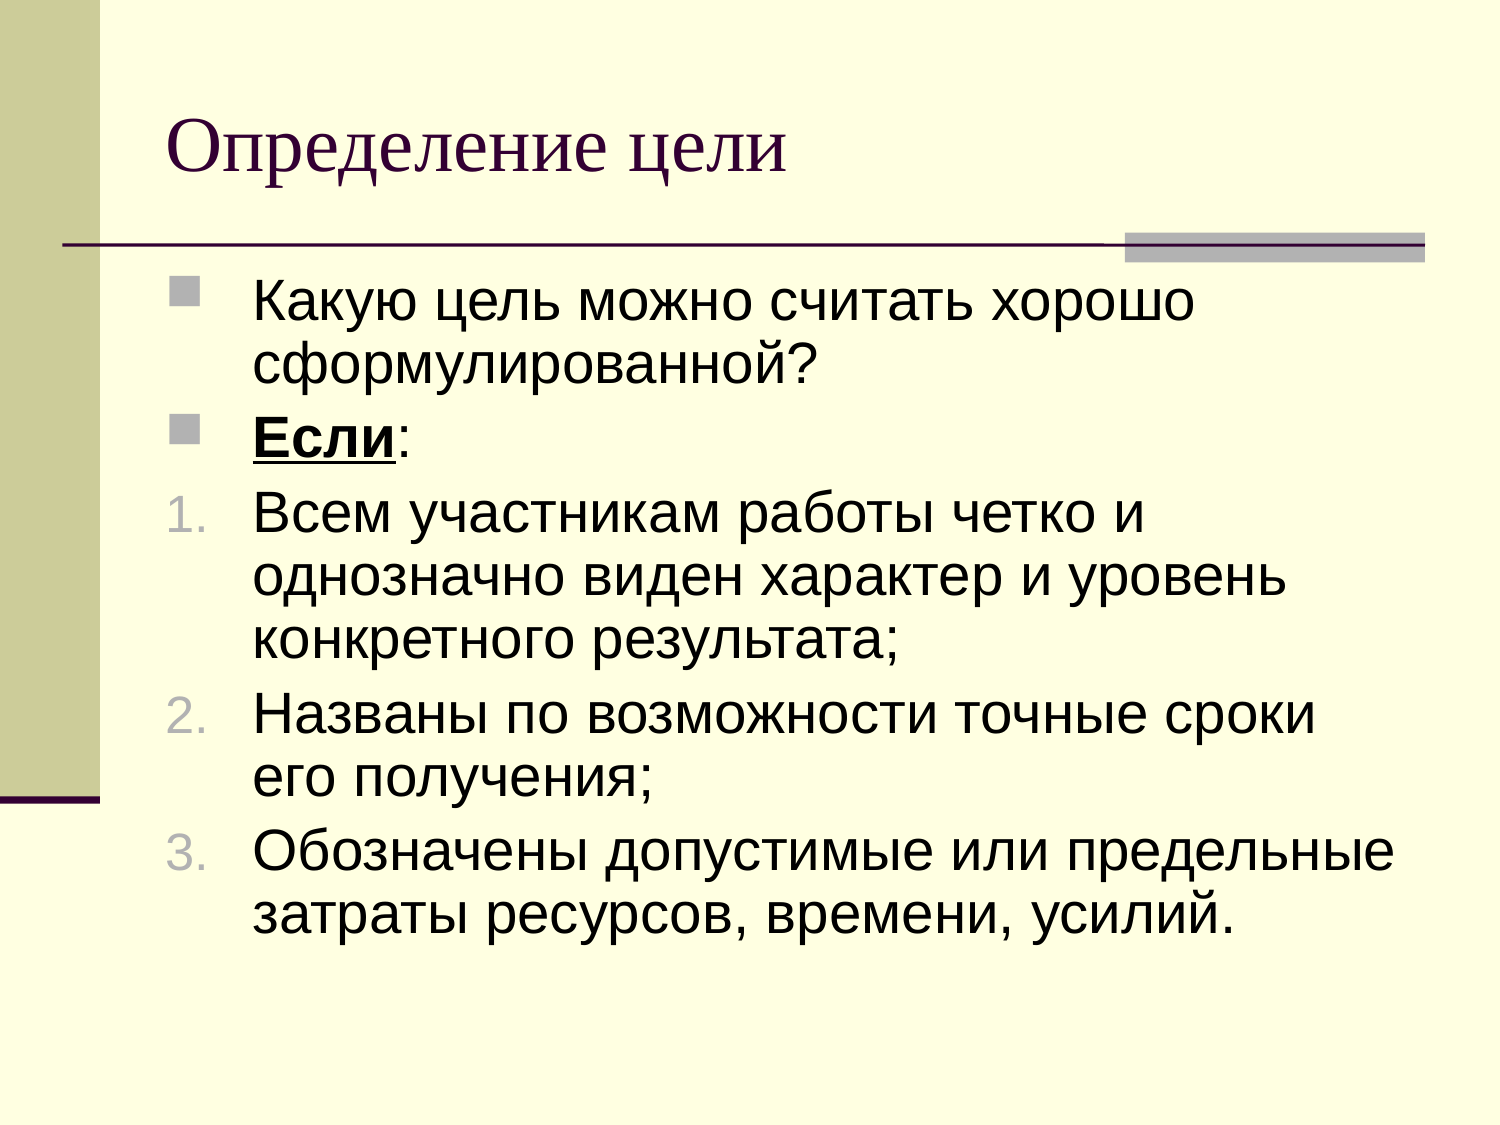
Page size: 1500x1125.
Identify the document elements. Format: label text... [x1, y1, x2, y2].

list Какую цель можно считать хорошо сформулированной? Если: Всем участникам работы четко и однозначно виден характер и уровень конкретного результата; Названы по возможности точные сроки его получения; Обозначены допустимые или предельные затраты ресурсов, времени, усилий. [150, 262, 1425, 1006]
title Определение цели [150, 45, 1425, 234]
